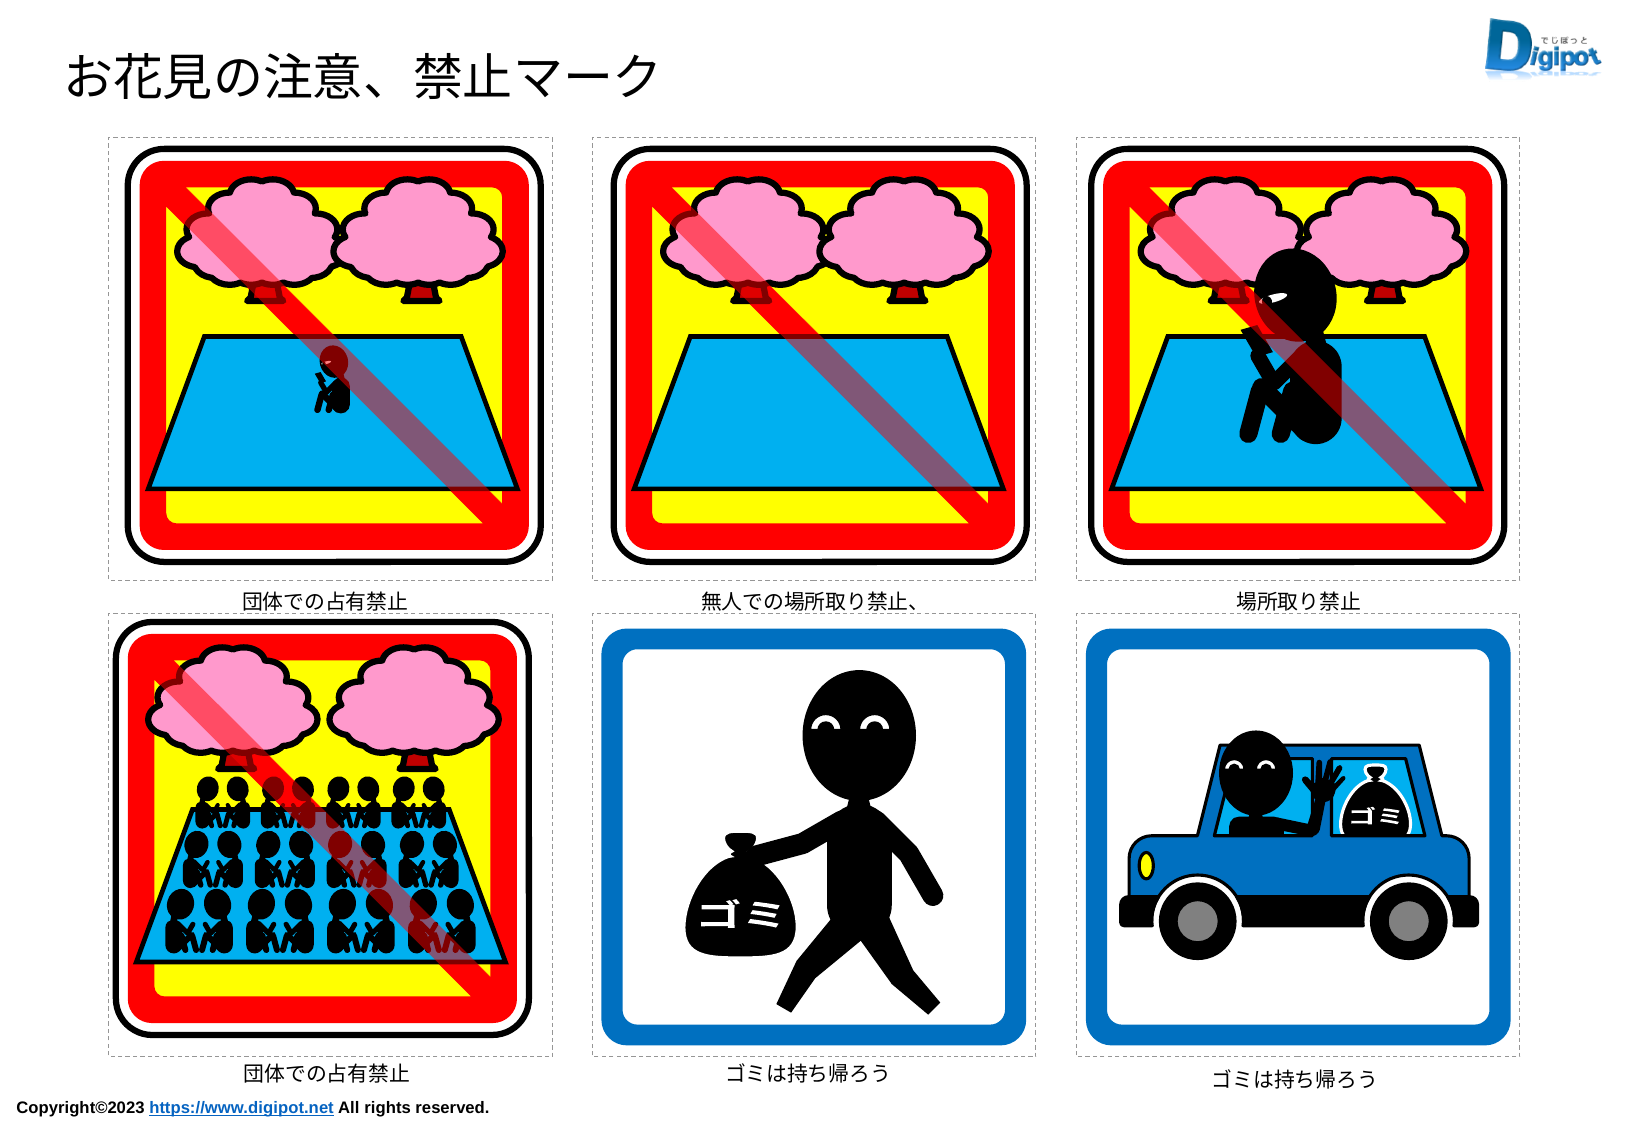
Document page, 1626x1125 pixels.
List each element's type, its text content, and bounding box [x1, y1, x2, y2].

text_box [1091, 148, 1505, 562]
text_box 場所取り禁止 [1221, 581, 1376, 622]
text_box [613, 148, 1027, 562]
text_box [127, 148, 541, 562]
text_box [1085, 628, 1511, 1046]
text_box ゴミは持ち帰ろう [710, 1052, 906, 1093]
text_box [115, 621, 529, 1035]
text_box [601, 628, 1027, 1046]
picture [1485, 18, 1602, 82]
text_box お花見の注意、禁止マーク [48, 38, 679, 113]
text_box ゴミは持ち帰ろう [1196, 1059, 1393, 1099]
text_box 団体での占有禁止 [227, 581, 423, 618]
text_box 団体での占有禁止 [229, 1052, 425, 1093]
text_box 無人での場所取り禁止、 [686, 581, 945, 622]
